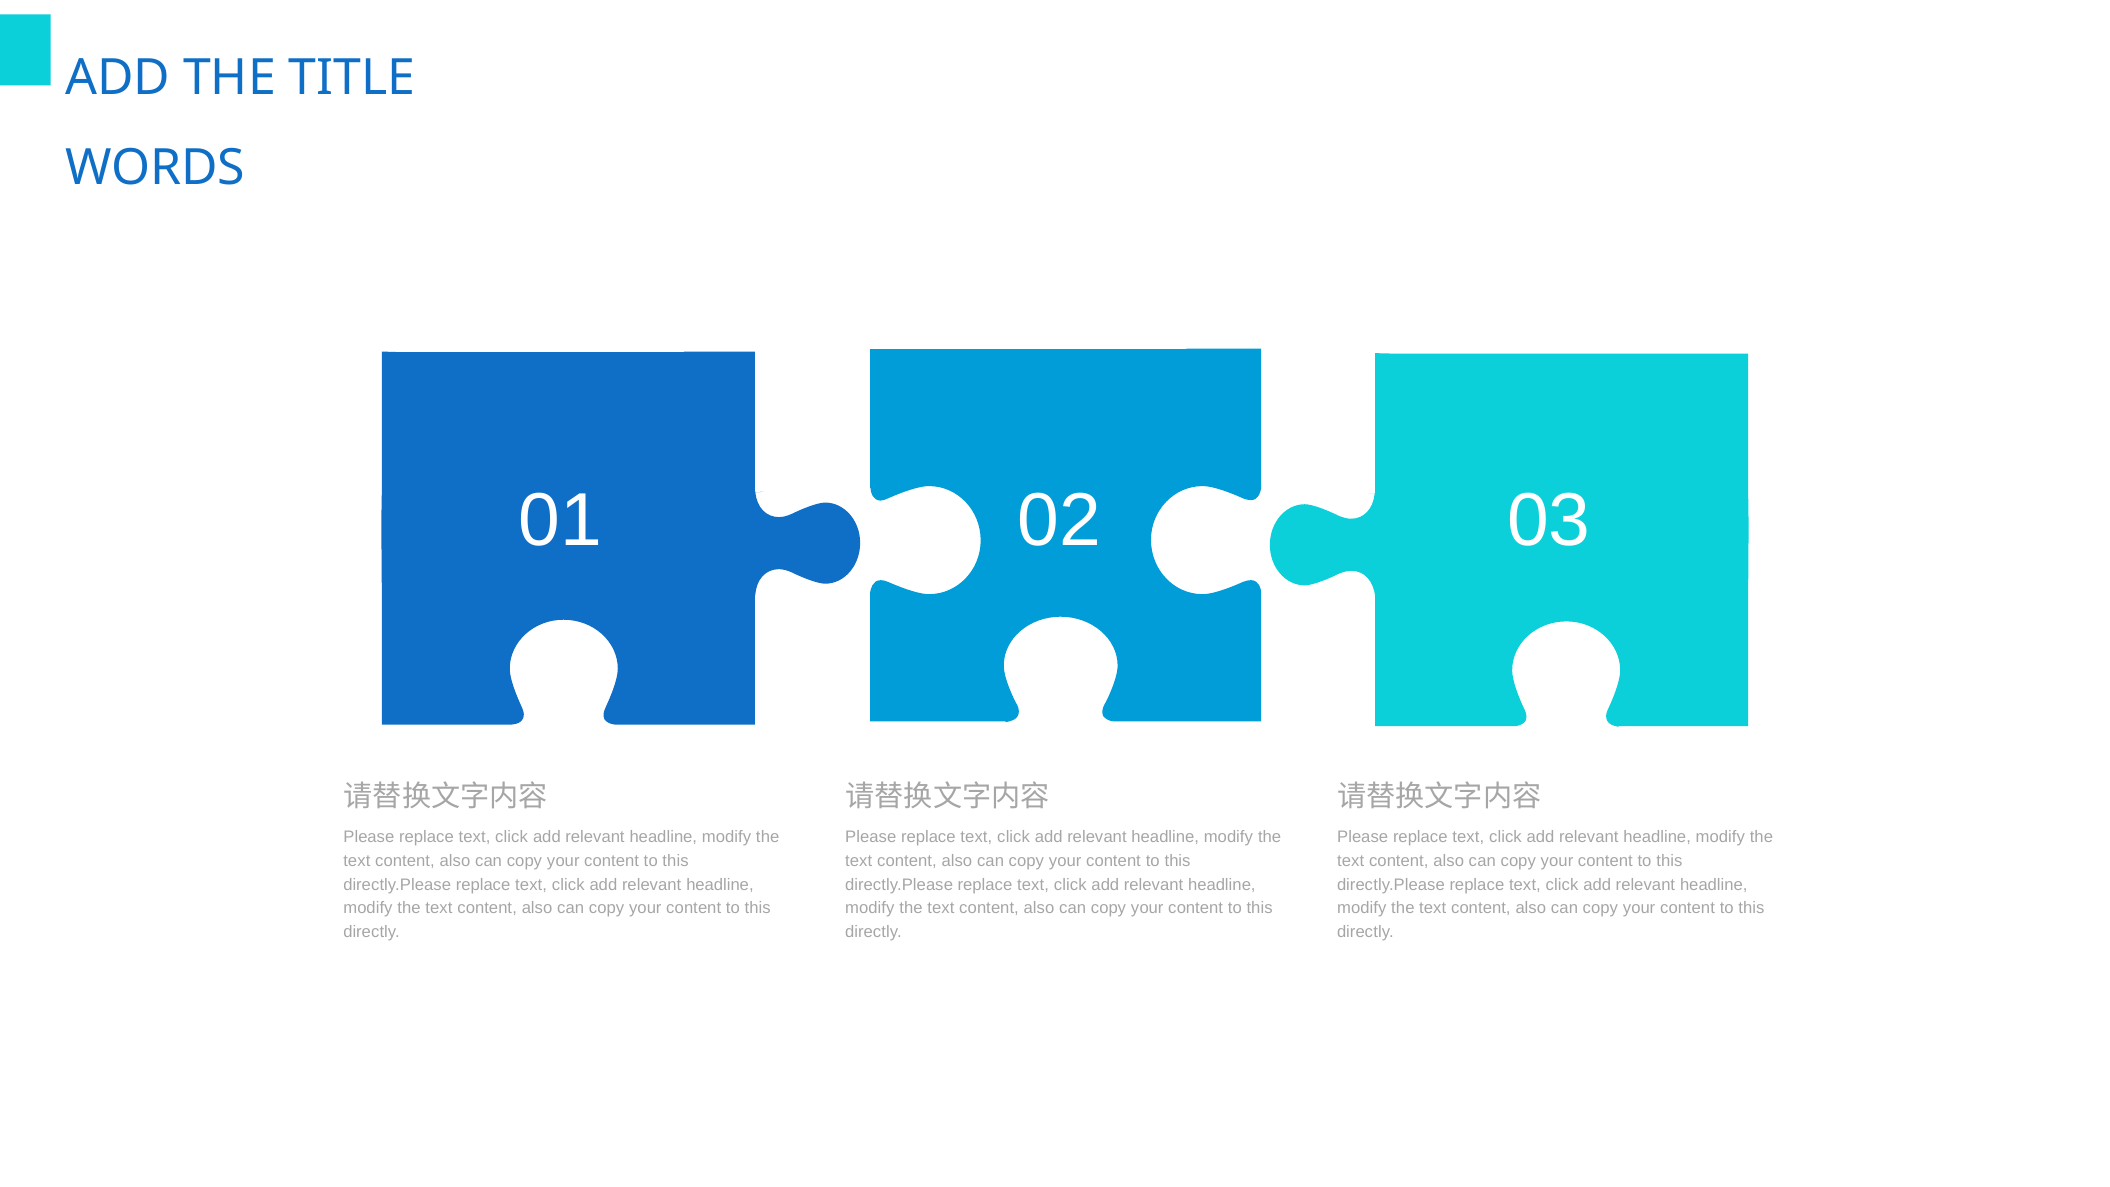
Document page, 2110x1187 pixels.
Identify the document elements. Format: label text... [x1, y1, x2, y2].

text_box Please replace text, click add relevant headline, modify the text content, also can copy your content to this directly.Please replace text, click add relevant headline, modify the text content, also can copy your content to this directly. [343, 821, 786, 942]
text_box 请替换文字内容 [845, 770, 1078, 813]
text_box 02 [1002, 463, 1137, 568]
text_box [381, 351, 861, 725]
text_box 请替换文字内容 [343, 770, 576, 813]
text_box ADD THE TITLE WORDS [50, 7, 583, 202]
text_box 01 [503, 463, 638, 568]
text_box 请替换文字内容 [1337, 770, 1570, 813]
text_box [1269, 353, 1749, 727]
text_box 03 [1492, 463, 1627, 568]
text_box Please replace text, click add relevant headline, modify the text content, also can copy your content to this directly.Please replace text, click add relevant headline, modify the text content, also can copy your content to this directly. [1337, 821, 1780, 942]
text_box Please replace text, click add relevant headline, modify the text content, also can copy your content to this directly.Please replace text, click add relevant headline, modify the text content, also can copy your content to this directly. [845, 821, 1288, 942]
text_box [870, 348, 1262, 723]
